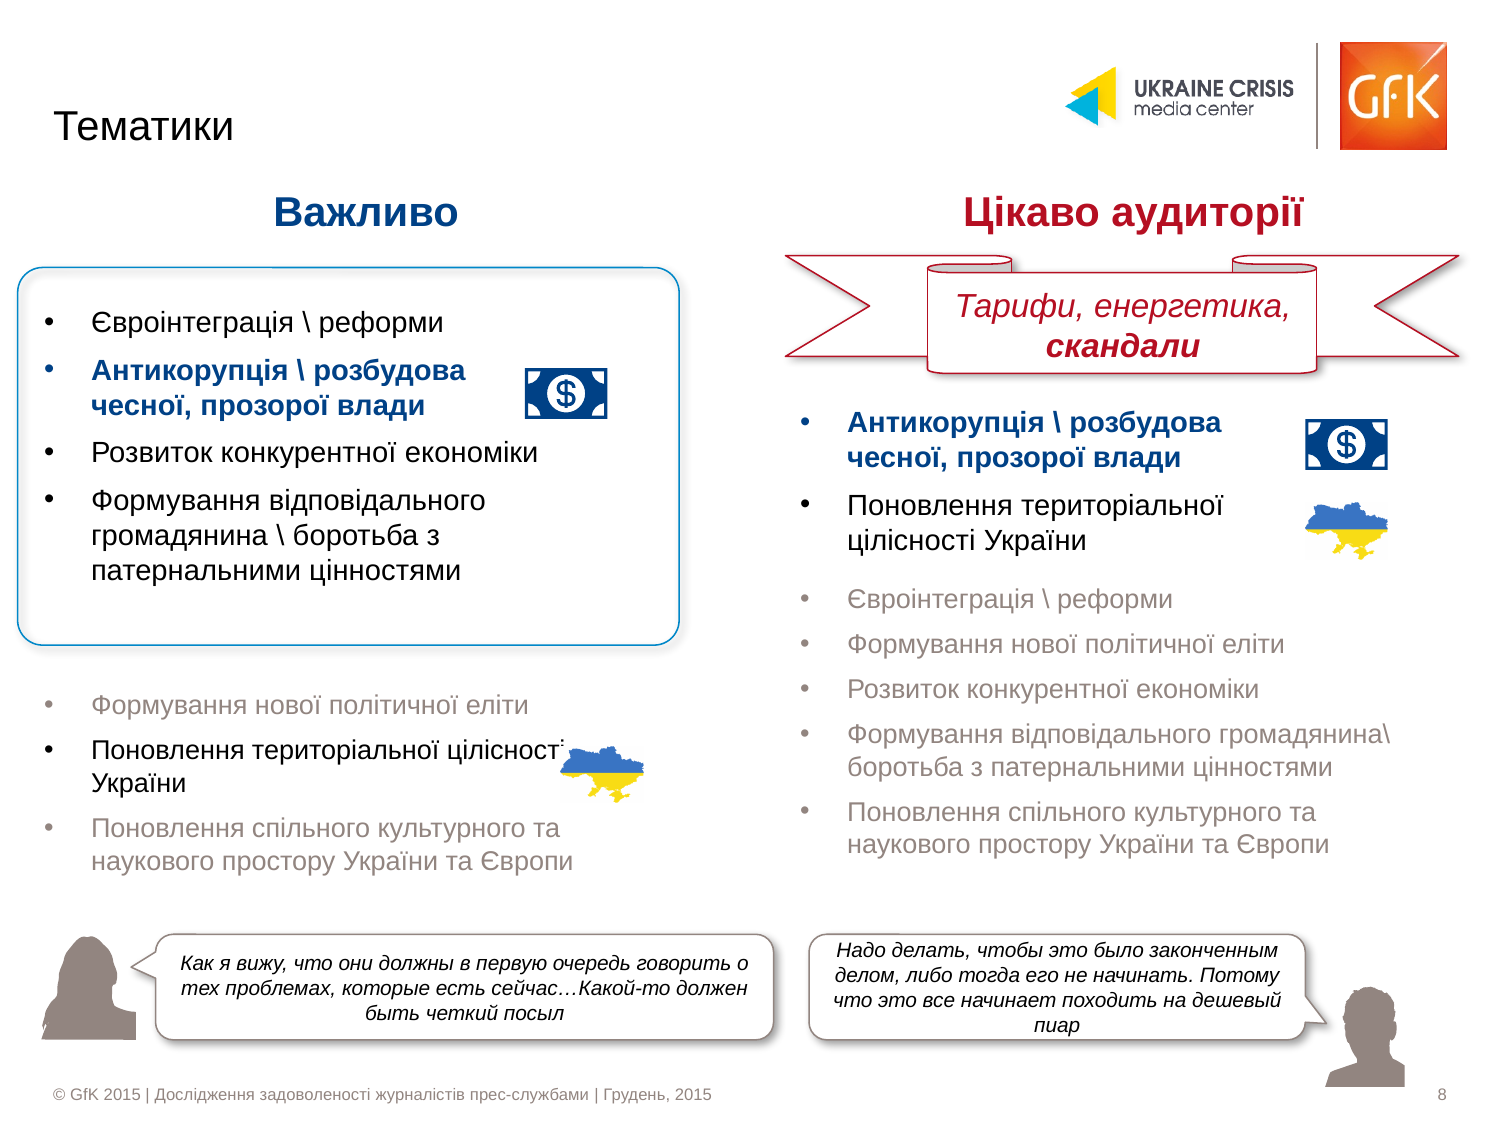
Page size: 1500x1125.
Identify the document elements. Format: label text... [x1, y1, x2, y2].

text_box Формування нової політичної еліти Поновлення територіальної цілісності України Поновлення спільного культурного та наукового простору України та Європи [29, 680, 680, 883]
text_box Важливо [273, 184, 424, 232]
picture [1304, 502, 1389, 560]
text_box [15, 265, 682, 648]
text_box [1325, 986, 1405, 1087]
text_box [783, 253, 1461, 359]
picture [1093, 64, 1304, 128]
text_box Цікаво аудиторії [963, 184, 1114, 232]
text_box Тарифи, енергетика, скандали [879, 276, 1367, 372]
text_box Євроінтеграція \ реформи Формування нової політичної еліти Розвиток конкурентної економіки Формування відповідального громадянина\боротьба з патернальними цінностями Поновлення спільного культурного та наукового простору України та Європи [785, 574, 1441, 867]
picture [1340, 42, 1447, 150]
text_box [41, 936, 136, 1040]
title Тематики [53, 42, 1093, 149]
text_box [524, 368, 608, 419]
picture [560, 745, 644, 804]
text_box [1305, 419, 1388, 470]
text_box Антикорупція \ розбудова чесної, прозорої влади Поновлення територіальної цілісності України [785, 396, 1326, 564]
text_box Как я вижу, что они должны в первую очередь говорить о тех проблемах, которые есть сейчас…Какой-то должен быть четкий посыл [129, 932, 776, 1042]
text_box [927, 372, 1318, 376]
text_box Надо делать, чтобы это было законченным делом, либо тогда его не начинать. Потому что это все начинает походить на дешевый пиар [806, 932, 1329, 1042]
